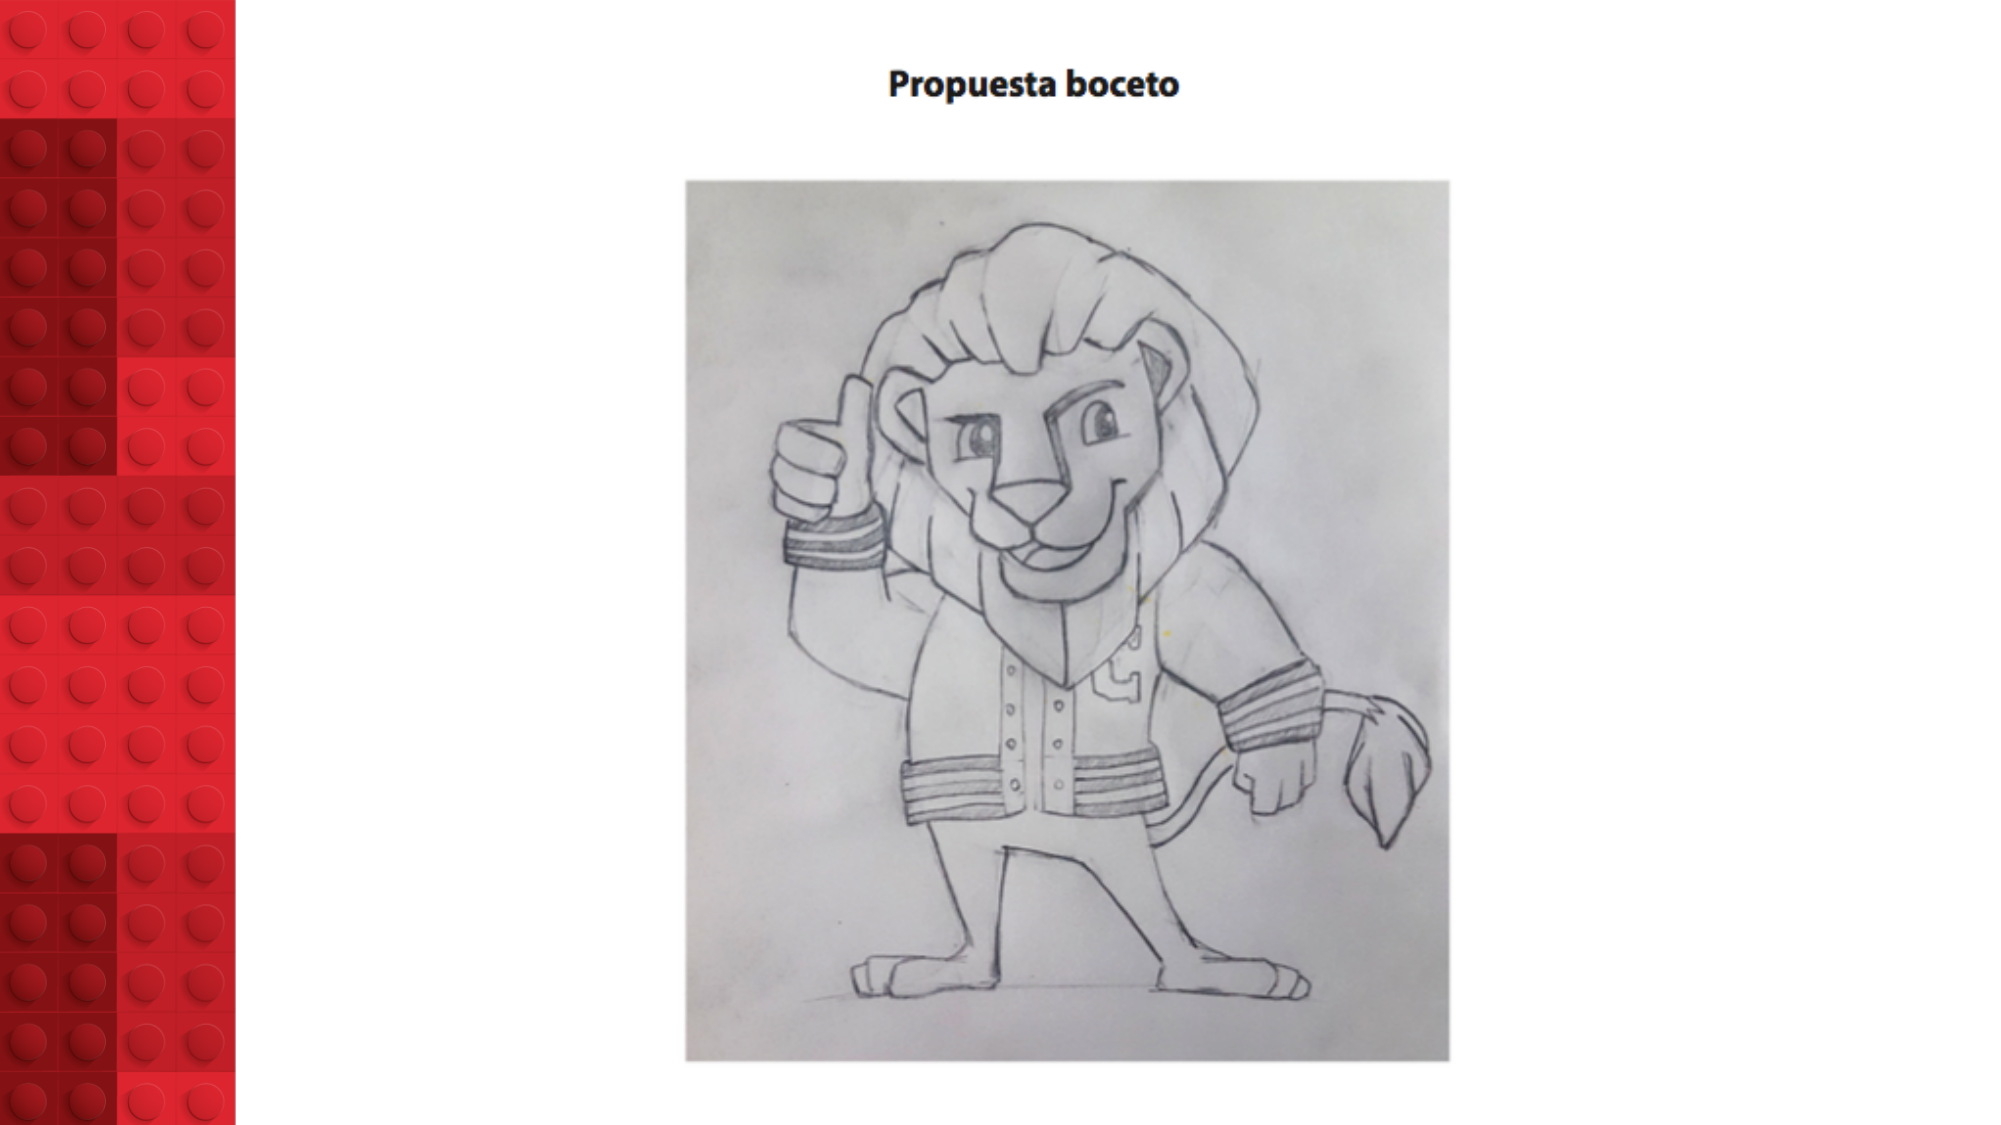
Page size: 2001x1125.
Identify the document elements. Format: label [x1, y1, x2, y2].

picture [670, 50, 1475, 1093]
picture [0, 0, 288, 1125]
